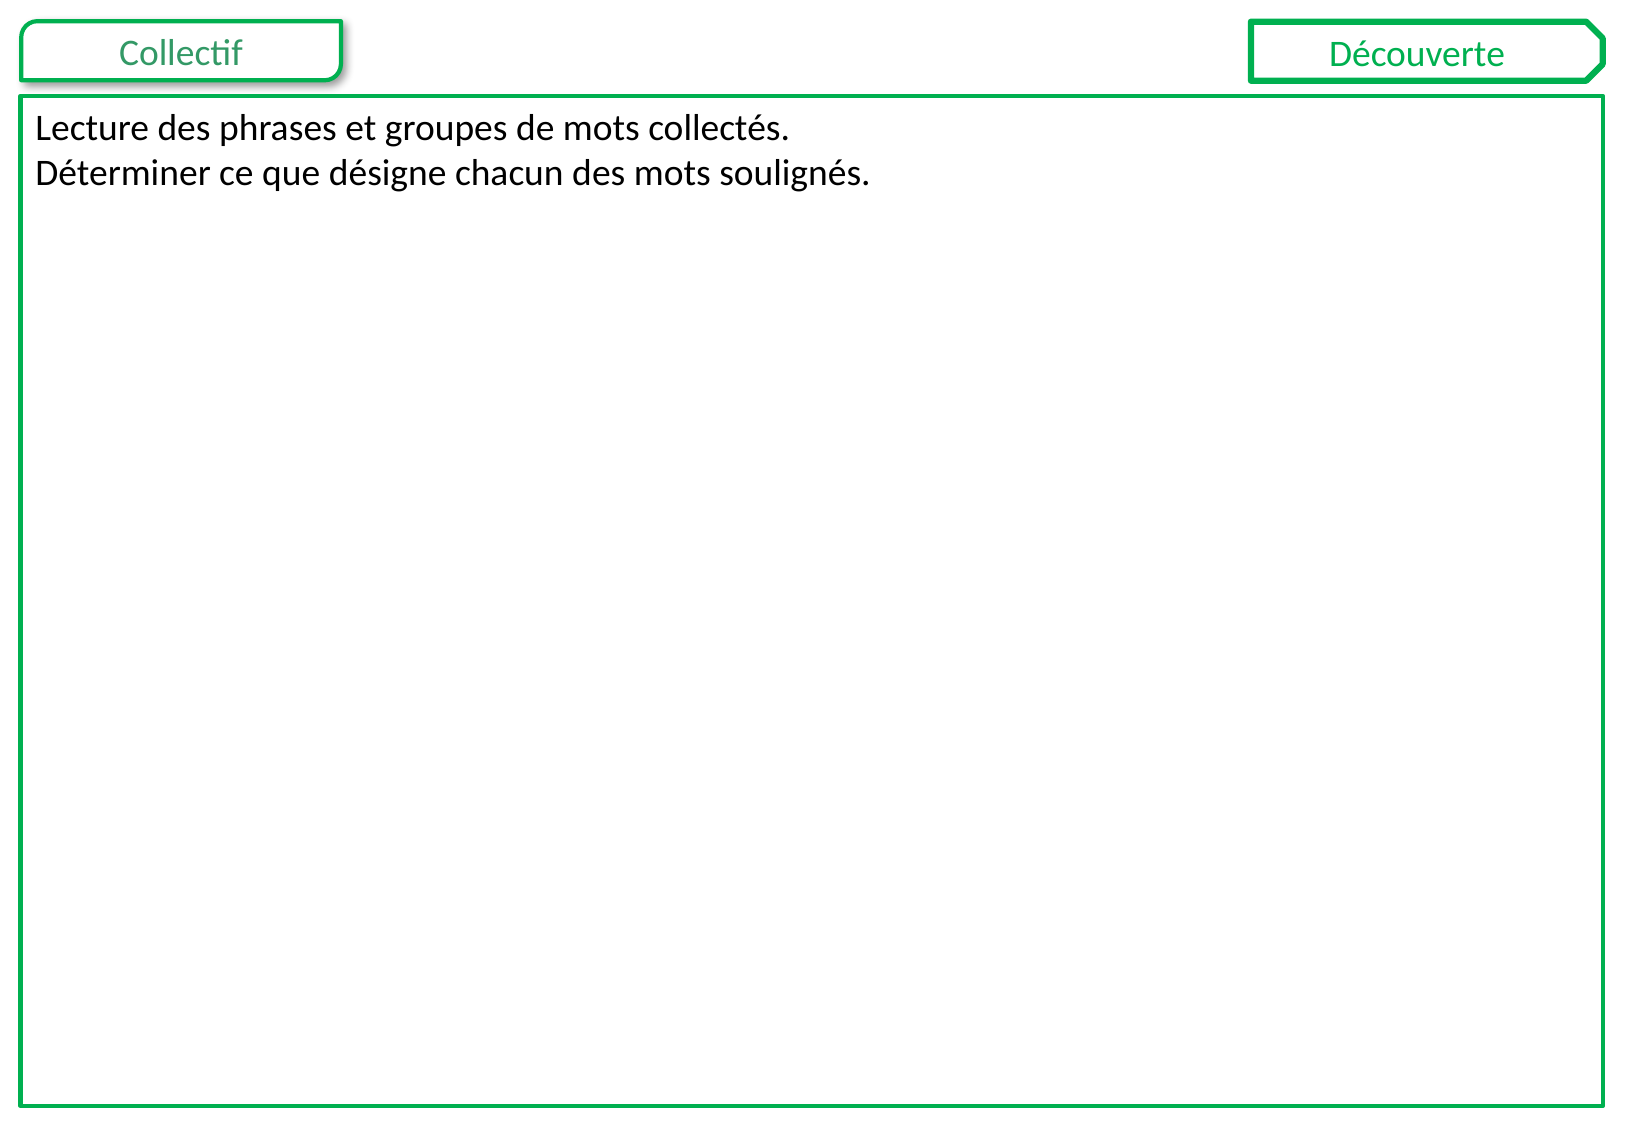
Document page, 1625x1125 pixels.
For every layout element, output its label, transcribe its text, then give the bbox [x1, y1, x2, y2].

list Découverte [1250, 21, 1584, 81]
list Lecture des phrases et groupes de mots collectés. Déterminer ce que désigne chacun des mots soulignés. [18, 94, 1605, 1108]
